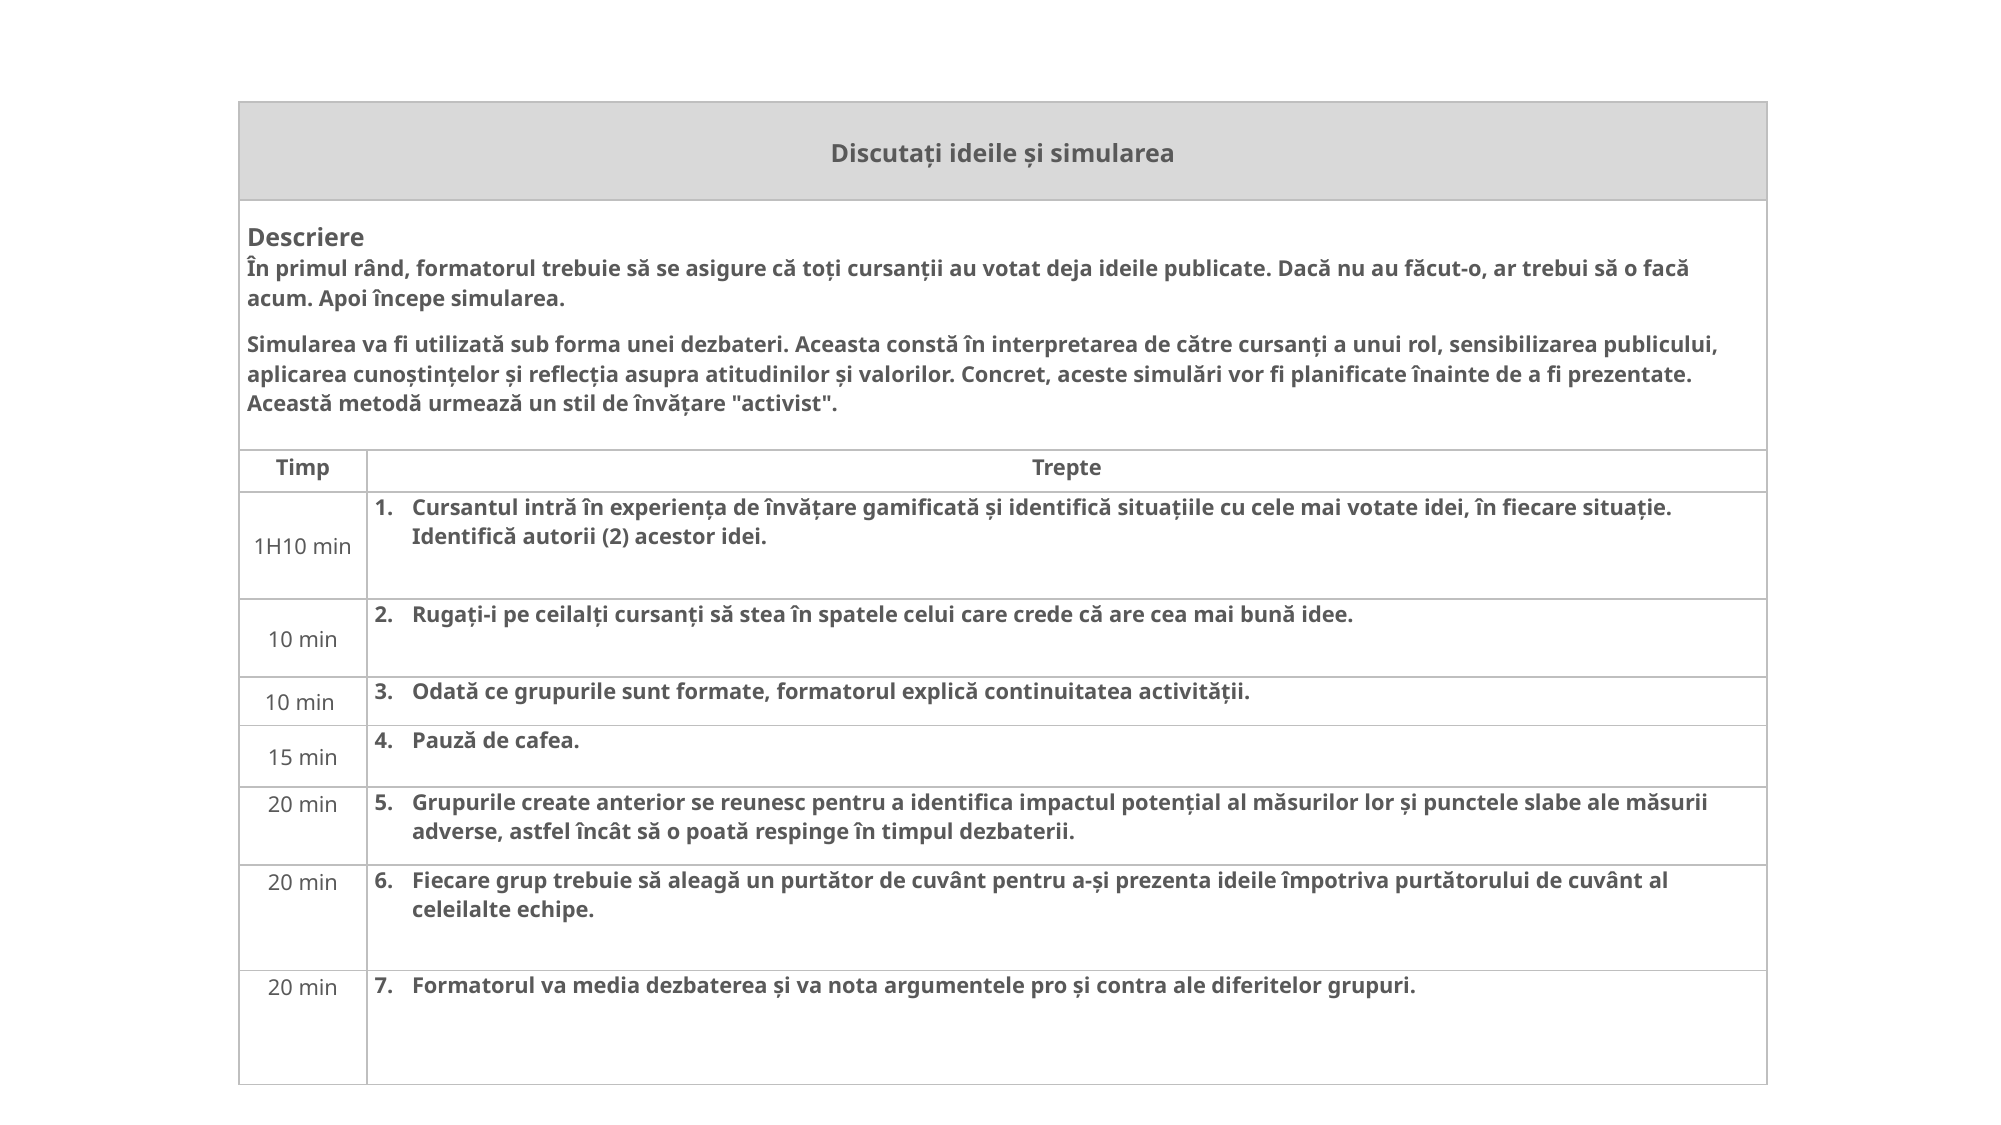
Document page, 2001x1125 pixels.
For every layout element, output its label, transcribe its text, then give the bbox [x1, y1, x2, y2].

table_header Discutați ideile și simularea [240, 103, 1766, 199]
table_cell Grupurile create anterior se reunesc pentru a identifica impactul potențial al măsurilor lor și punctele slabe ale măsurii adverse, astfel încât să o poată respinge în timpul dezbaterii. [368, 788, 1766, 864]
table_cell Rugați-i pe ceilalți cursanți să stea în spatele celui care crede că are cea mai bună idee. [368, 600, 1766, 676]
table_cell 20 min [240, 788, 366, 864]
table_cell Timp [240, 451, 366, 491]
table_cell 10 min [240, 600, 366, 676]
table_cell 20 min [240, 971, 366, 1084]
table_cell Cursantul intră în experiența de învățare gamificată și identifică situațiile cu cele mai votate idei, în fiecare situație. Identifică autorii (2) acestor idei. [368, 493, 1766, 598]
table_cell Trepte [368, 451, 1766, 491]
table_cell Formatorul va media dezbaterea și va nota argumentele pro și contra ale diferitelor grupuri. [368, 971, 1766, 1084]
table_cell 20 min [240, 866, 366, 970]
table_cell 10 min [240, 678, 366, 725]
table_cell Pauză de cafea. [368, 726, 1766, 786]
table_cell Fiecare grup trebuie să aleagă un purtător de cuvânt pentru a-și prezenta ideile împotriva purtătorului de cuvânt al celeilalte echipe. [368, 866, 1766, 970]
table_cell Odată ce grupurile sunt formate, formatorul explică continuitatea activității. [368, 678, 1766, 725]
table_cell Descriere În primul rând, formatorul trebuie să se asigure că toți cursanții au votat deja ideile publicate. Dacă nu au făcut-o, ar trebui să o facă acum. Apoi începe simularea. Simularea va fi utilizată sub forma unei dezbateri. Aceasta constă în interpretarea de către cursanți a unui rol, sensibilizarea publicului, aplicarea cunoștințelor și reflecția asupra atitudinilor și valorilor. Concret, aceste simulări vor fi planificate înainte de a fi prezentate. Această metodă urmează un stil de învățare "activist". [240, 201, 1766, 449]
table_cell 1H10 min [240, 493, 366, 598]
table_cell 15 min [240, 726, 366, 786]
